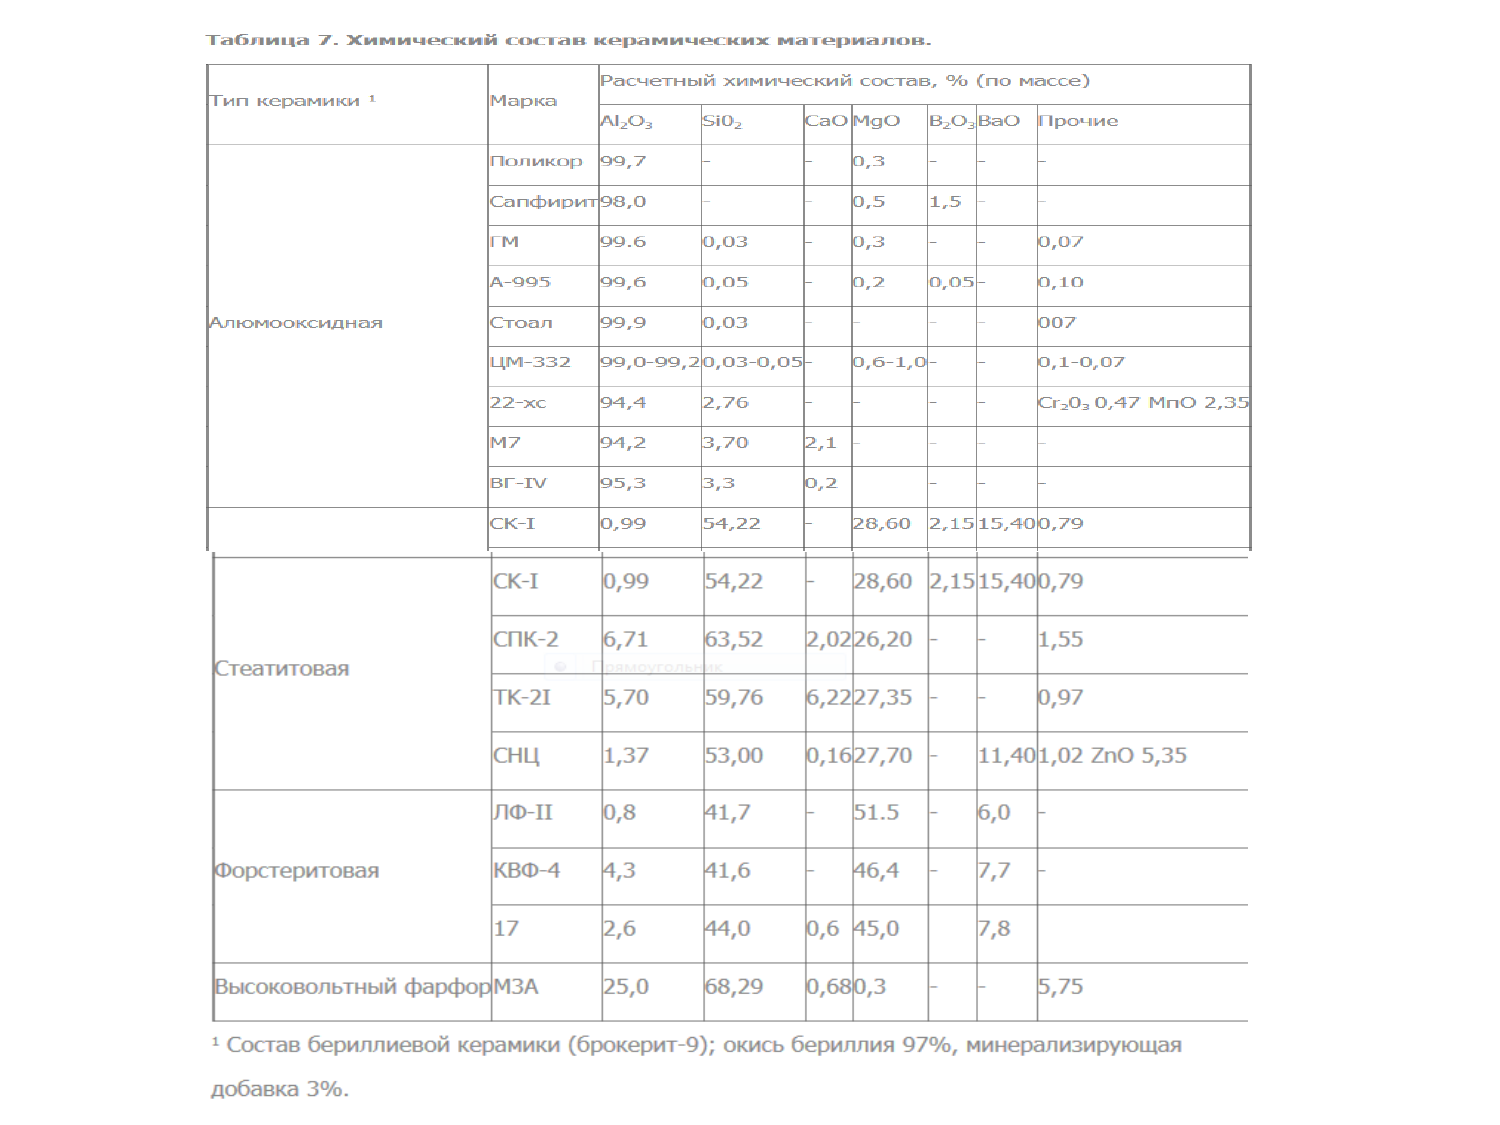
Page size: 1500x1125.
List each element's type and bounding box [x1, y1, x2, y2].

picture [170, 30, 1266, 1115]
